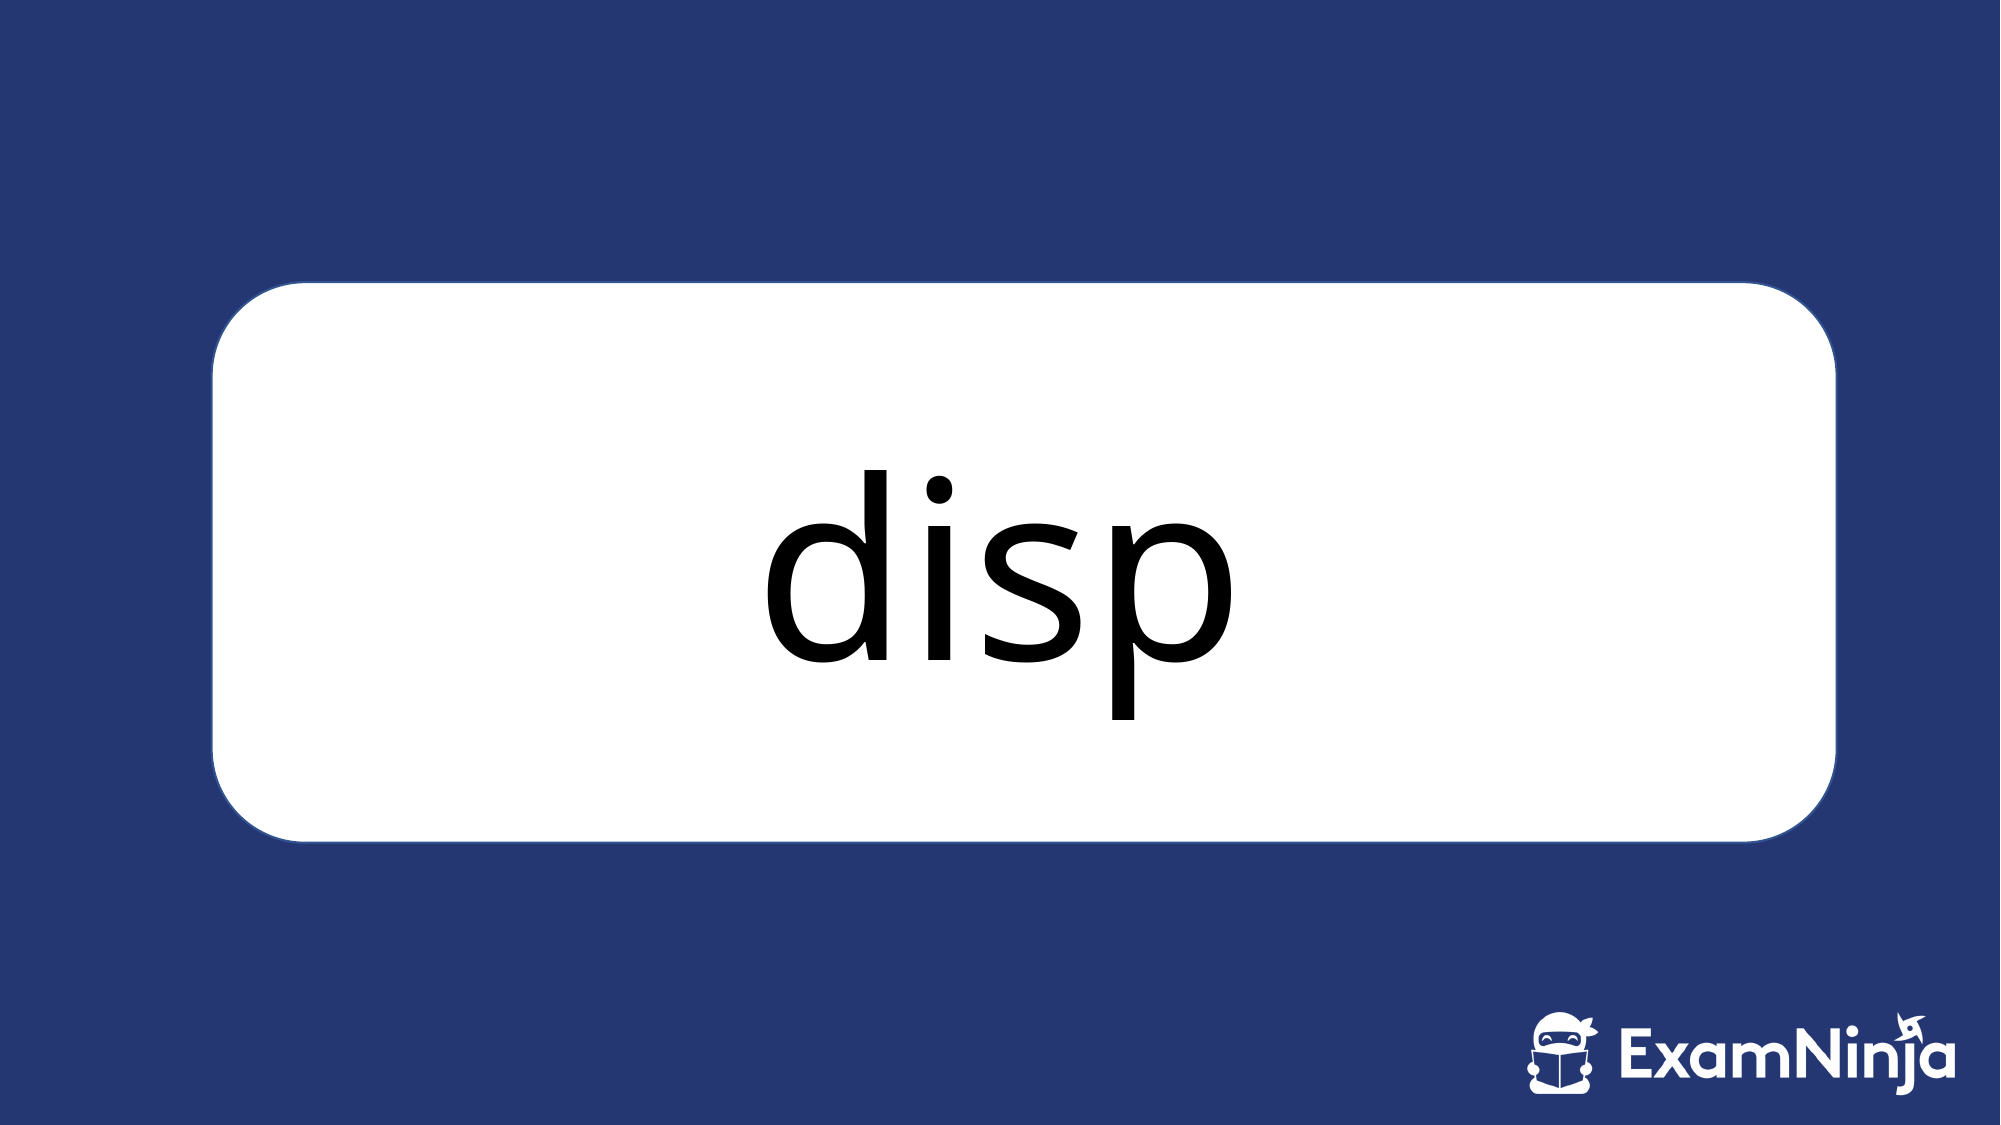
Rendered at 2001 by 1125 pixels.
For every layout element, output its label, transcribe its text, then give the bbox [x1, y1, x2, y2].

text_box disp [143, 403, 1857, 719]
picture [1501, 1003, 1979, 1102]
text_box [210, 281, 1838, 403]
text_box [210, 719, 1838, 844]
